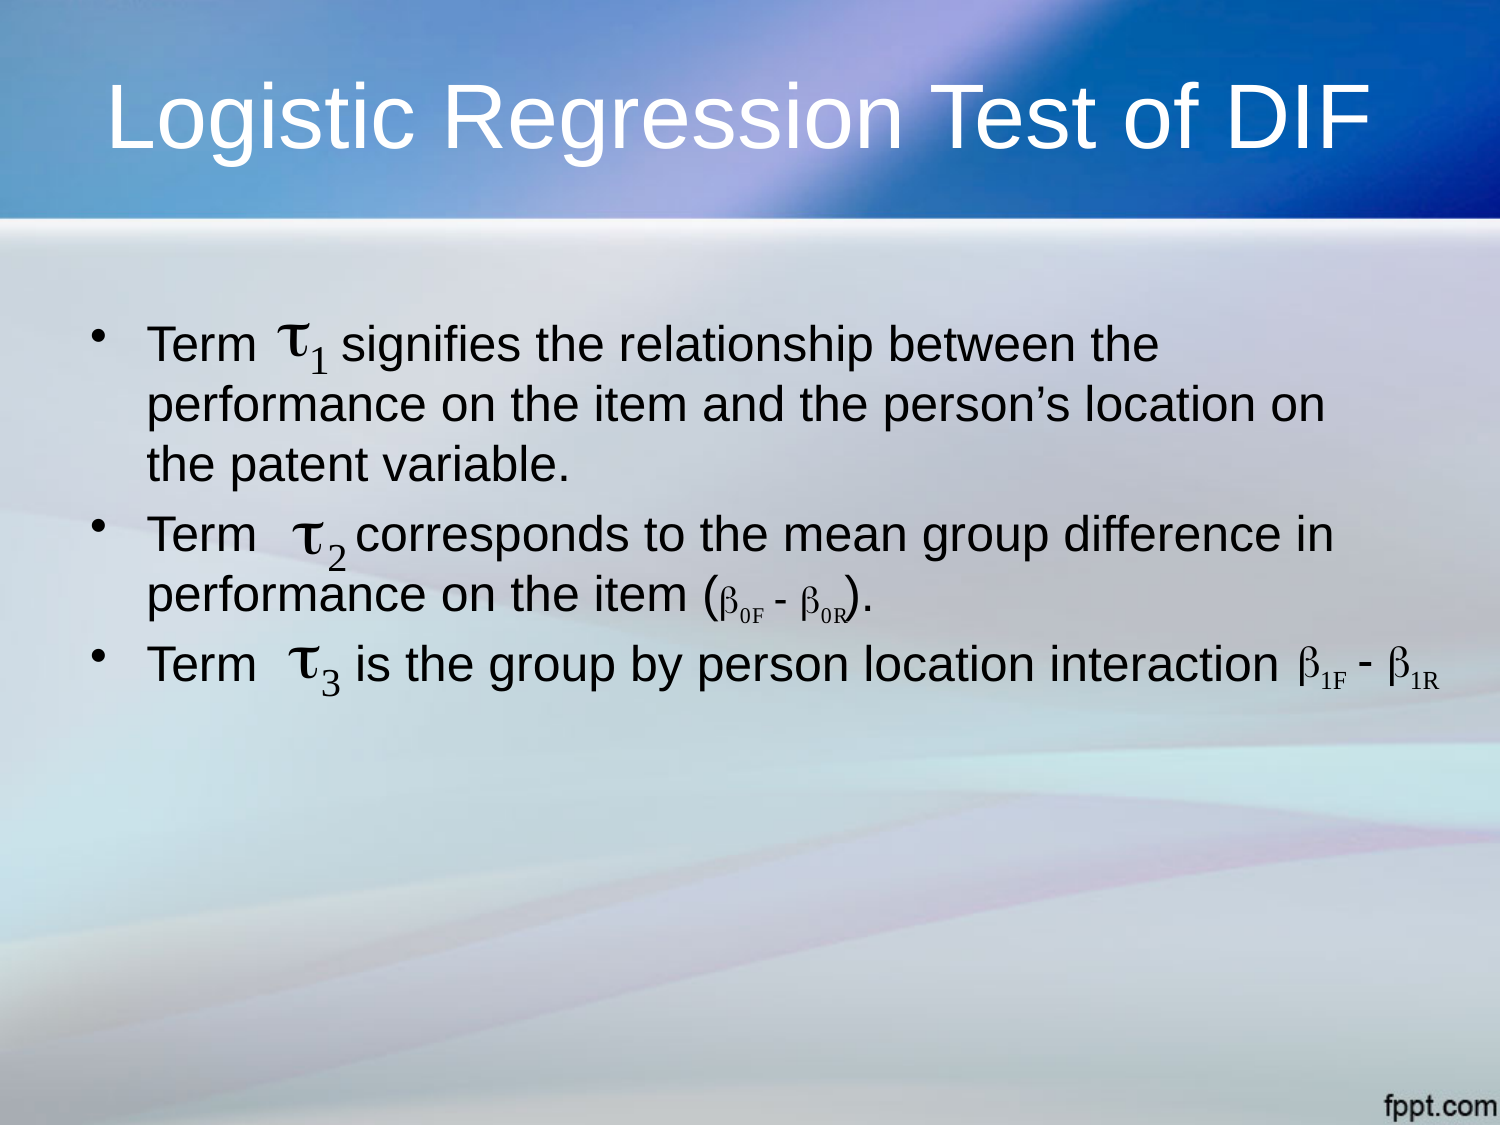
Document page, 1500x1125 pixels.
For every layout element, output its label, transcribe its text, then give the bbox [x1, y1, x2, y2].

title Logistic Regression Test of DIF [64, 31, 1415, 192]
list Term signifies the relationship between the performance on the item and the person’s location on the patent variable. Term corresponds to the mean group difference in performance on the item ( ). Term is the group by person location interaction [75, 304, 1425, 1047]
picture [0, 0, 1500, 1125]
